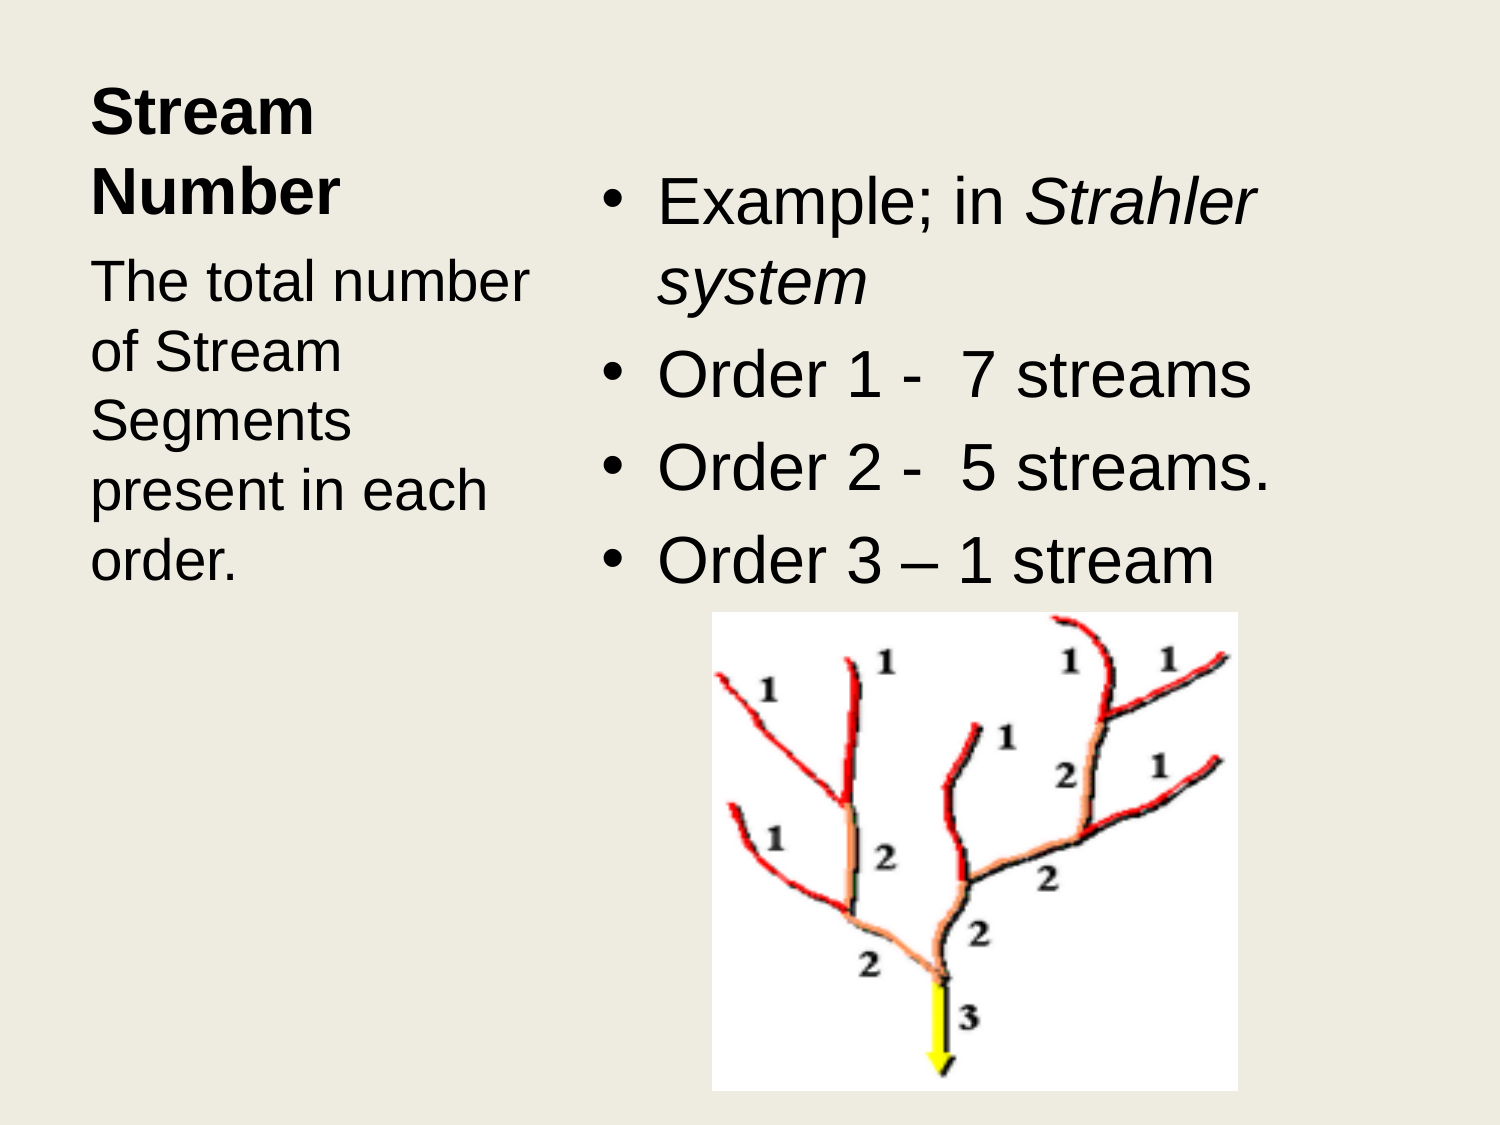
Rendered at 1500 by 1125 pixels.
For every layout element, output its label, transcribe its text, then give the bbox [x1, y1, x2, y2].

list The total number of Stream Segments present in each order. [75, 235, 569, 1005]
list Example; in Strahler system Order 1 - 7 streams Order 2 - 5 streams. Order 3 – 1 stream [586, 149, 1425, 1038]
title Stream Number [75, 44, 569, 235]
picture [712, 612, 1238, 1092]
